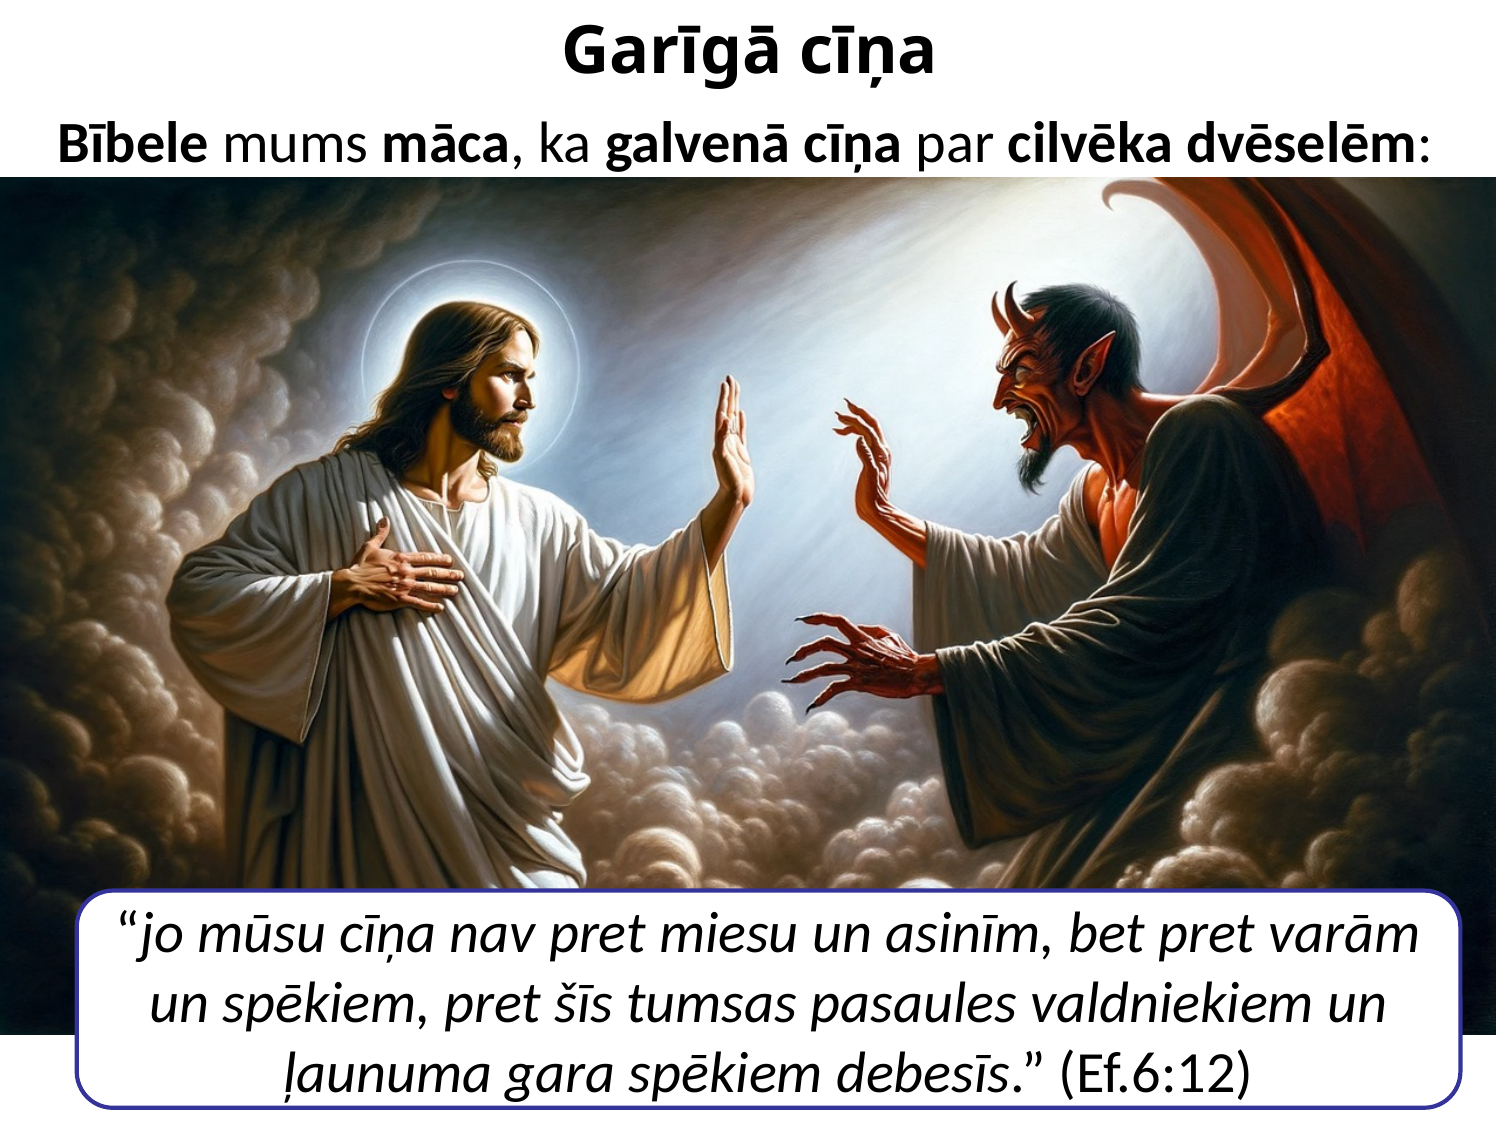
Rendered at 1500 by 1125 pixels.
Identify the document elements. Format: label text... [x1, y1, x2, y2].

text_box Bībele mums māca, ka galvenā cīņa par cilvēka dvēselēm: [0, 96, 1496, 177]
picture [0, 177, 1496, 1035]
text_box Garīgā cīņa [128, 0, 1371, 95]
text_box “jo mūsu cīņa nav pret miesu un asinīm, bet pret varām un spēkiem, pret šīs tumsas pasaules valdniekiem un ļaunuma gara spēkiem debesīs.” (Ef.6:12) [74, 1042, 1463, 1110]
